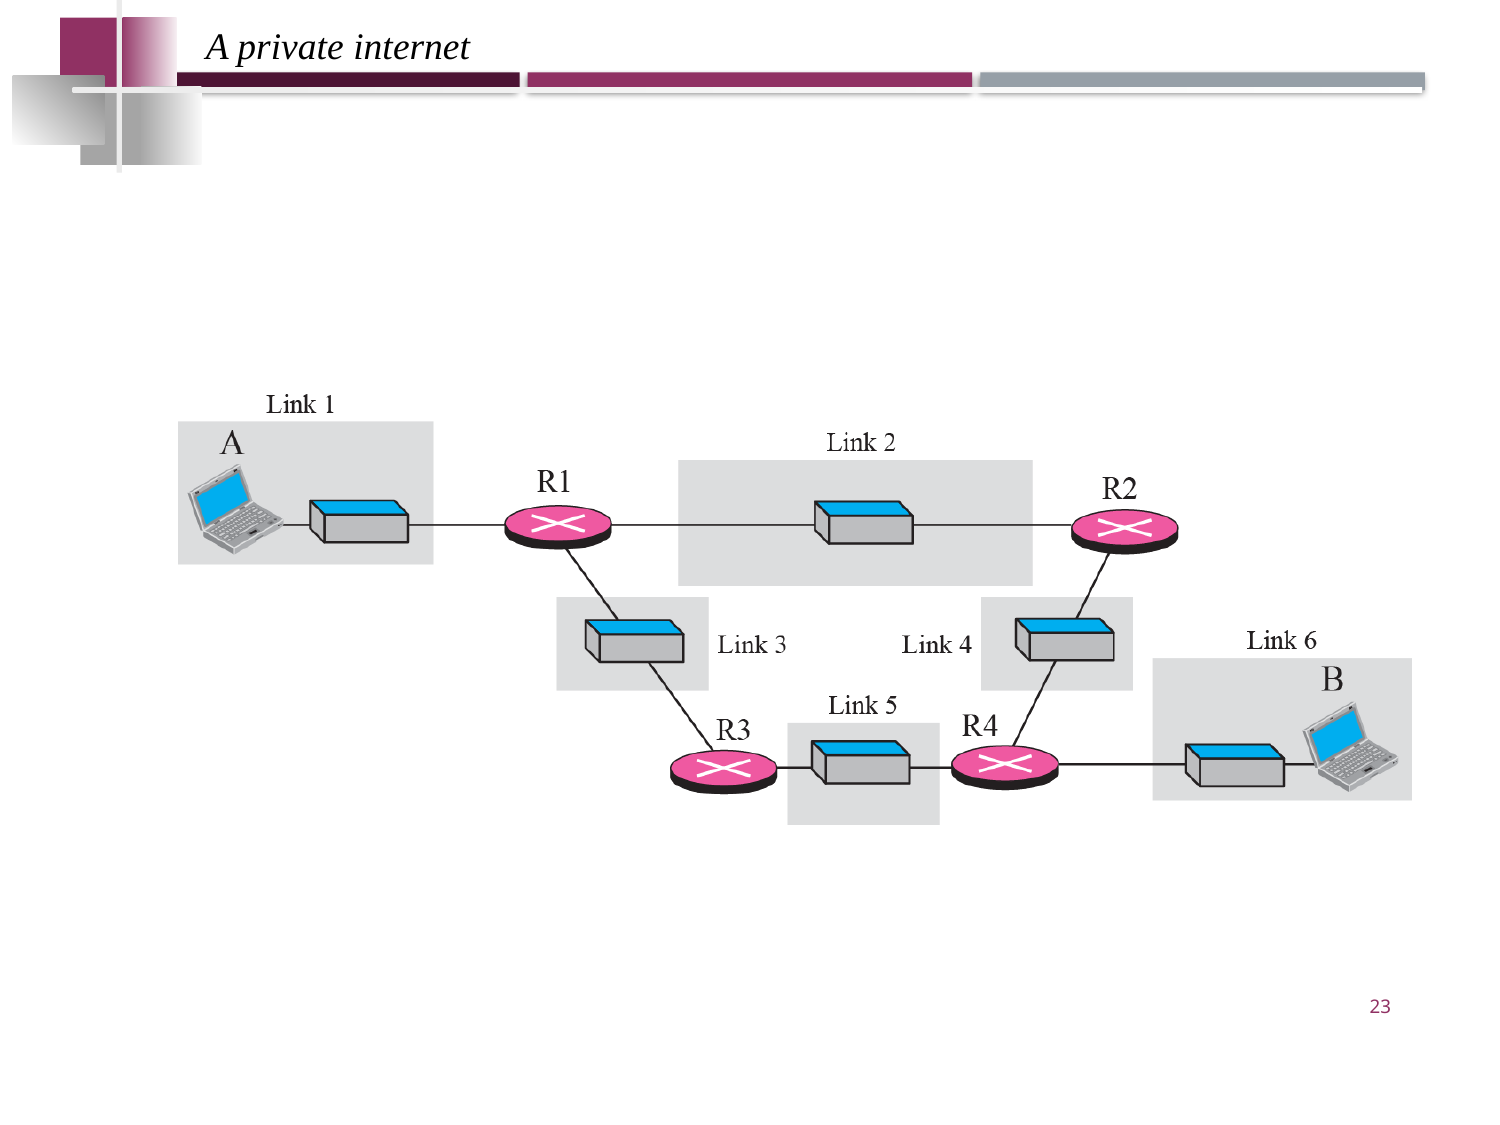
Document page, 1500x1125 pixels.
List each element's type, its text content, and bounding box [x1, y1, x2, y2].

text_box [122, 17, 177, 86]
text_box [60, 17, 116, 86]
text_box [12, 75, 105, 145]
slide_number 23 [1279, 977, 1406, 1037]
text_box [80, 93, 116, 165]
text_box [72, 87, 1423, 93]
text_box [122, 93, 141, 165]
text_box [116, 0, 122, 87]
picture [178, 390, 1412, 826]
text_box [141, 93, 202, 165]
text_box [116, 93, 122, 173]
text_box A private internet [162, 14, 1100, 75]
